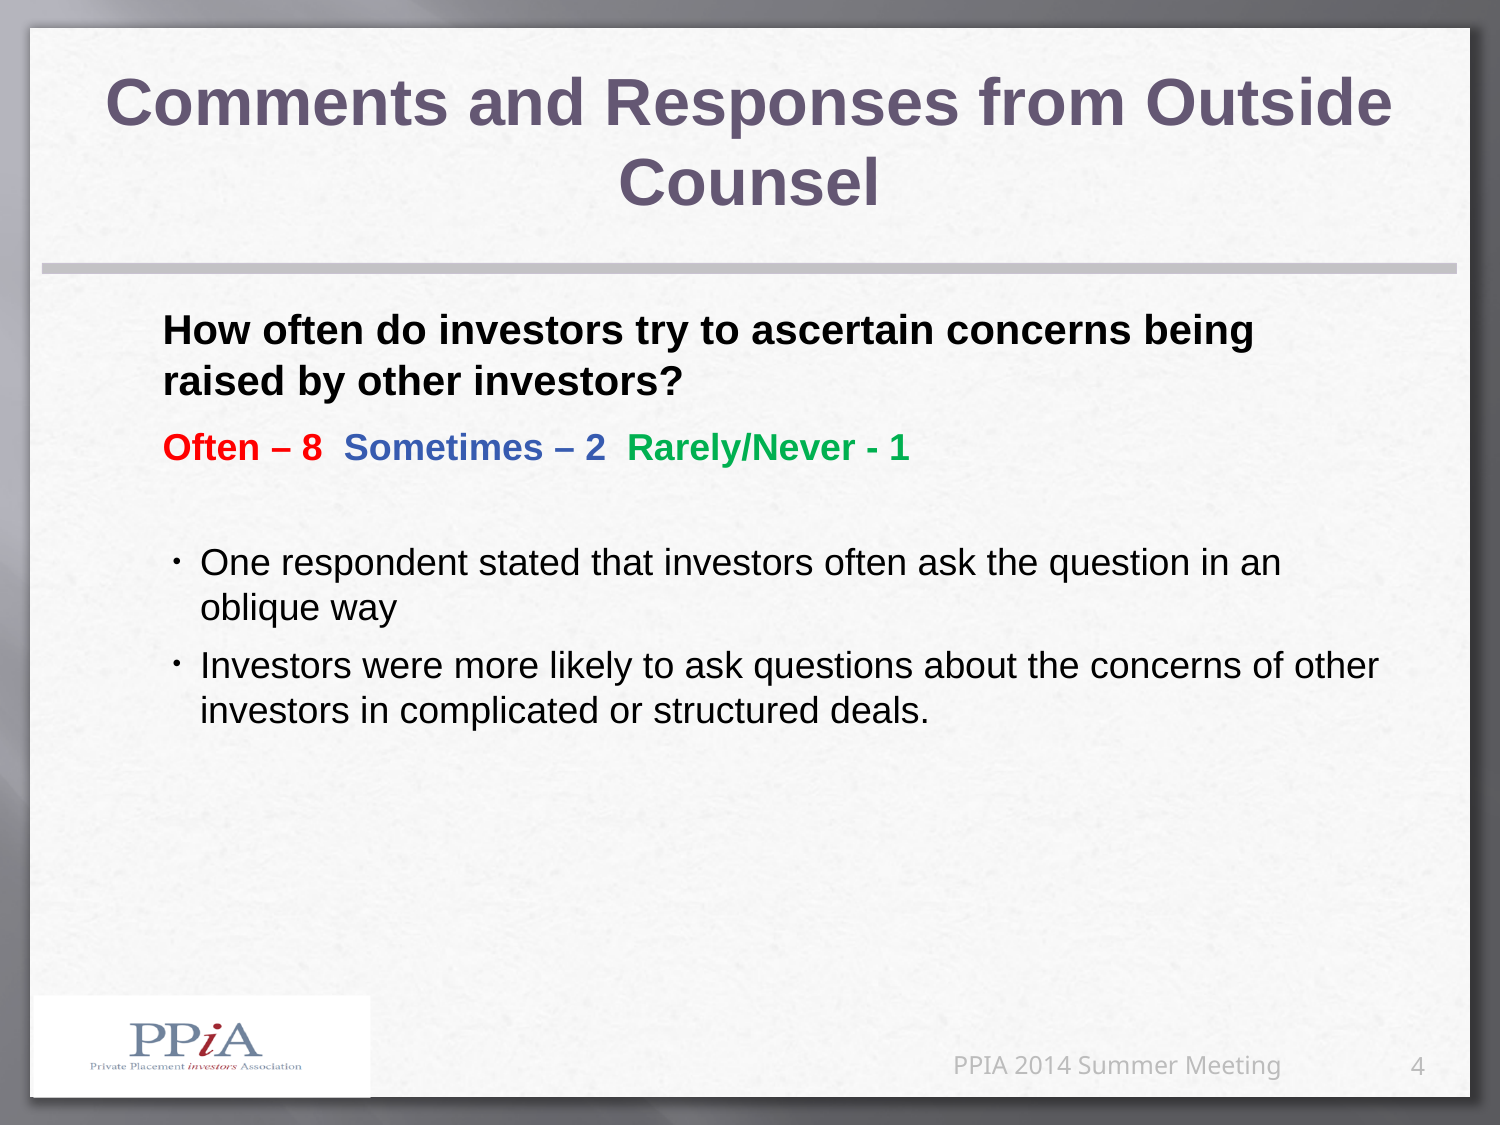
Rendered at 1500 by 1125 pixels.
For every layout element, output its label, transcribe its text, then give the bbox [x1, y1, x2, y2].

footer PPIA 2014 Summer Meeting [887, 1043, 1348, 1088]
slide_number 4 [1299, 1031, 1425, 1092]
list How often do investors try to ascertain concerns being raised by other investors? Often – 8 Sometimes – 2 Rarely/Never - 1 One respondent stated that investors often ask the question in an oblique way Investors were more likely to ask questions about the concerns of other investors in complicated or structured deals. [147, 295, 1400, 965]
title Comments and Responses from Outside Counsel [75, 45, 1425, 233]
picture [30, 28, 1470, 1099]
